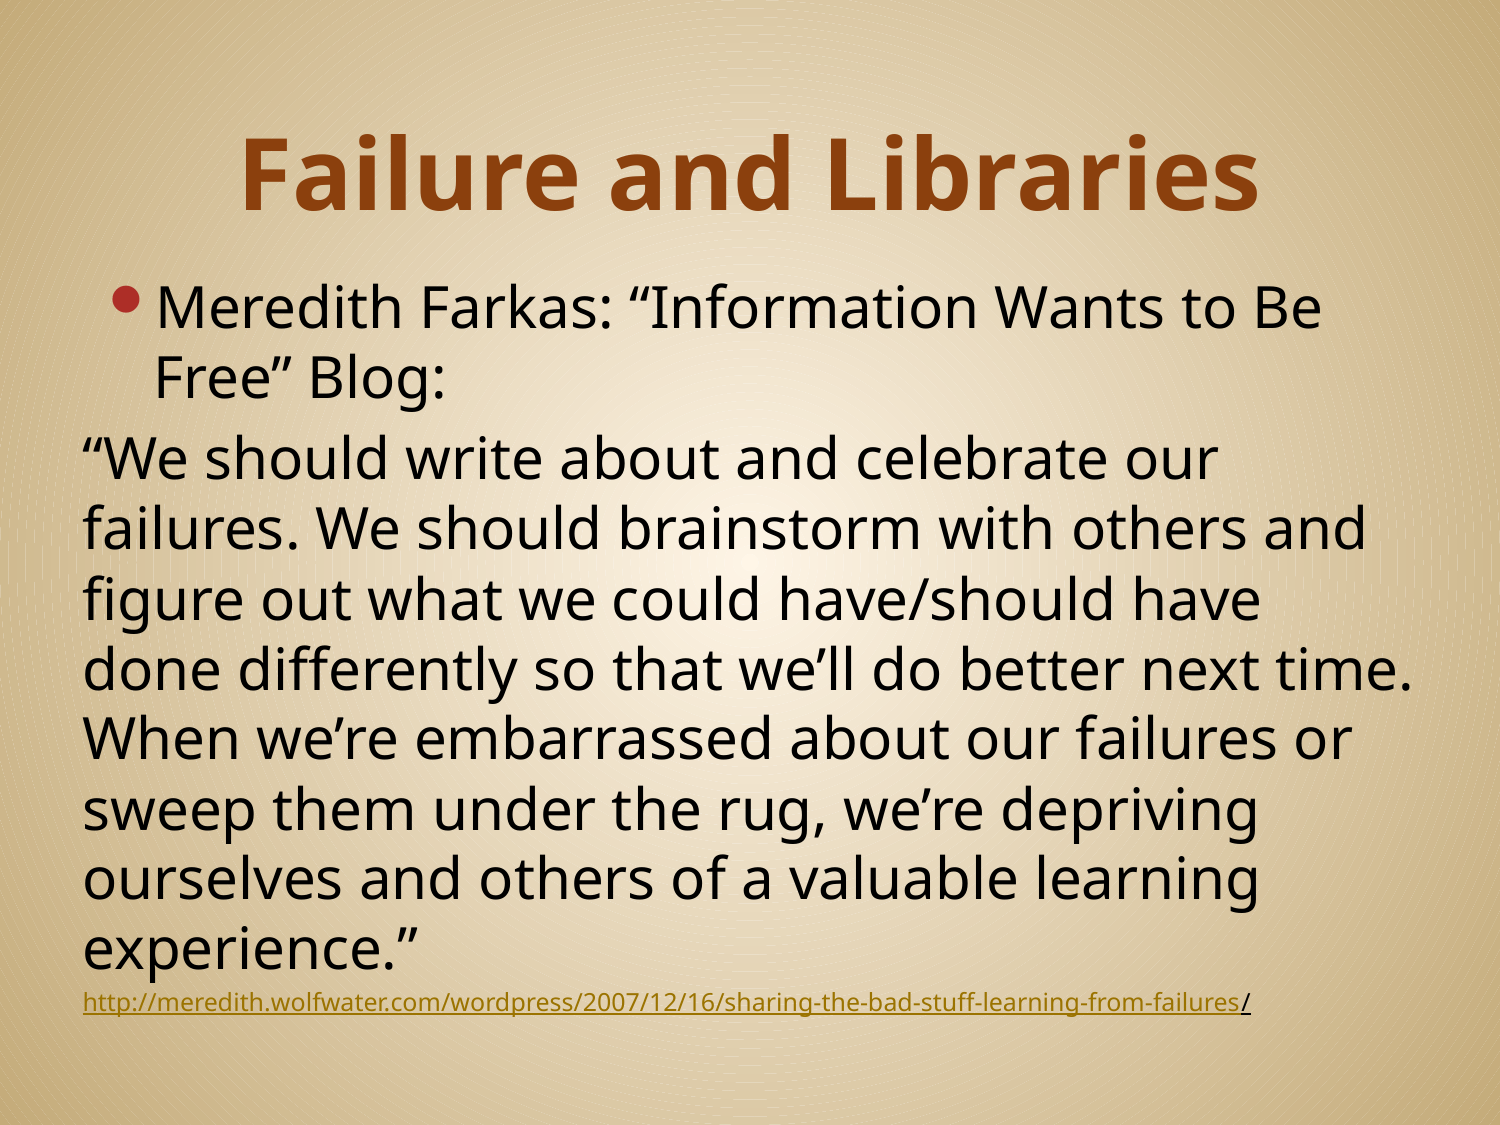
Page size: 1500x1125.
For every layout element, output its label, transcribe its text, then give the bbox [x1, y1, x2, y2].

list Meredith Farkas: “Information Wants to Be Free” Blog: “We should write about and celebrate our failures. We should brainstorm with others and figure out what we could have/should have done differently so that we’ll do better next time. When we’re embarrassed about our failures or sweep them under the rug, we’re depriving ourselves and others of a valuable learning experience.” http://meredith.wolfwater.com/wordpress/2007/12/16/sharing-the-bad-stuff-learning-from-failures/ [74, 262, 1426, 1006]
title Failure and Libraries [75, 50, 1425, 238]
